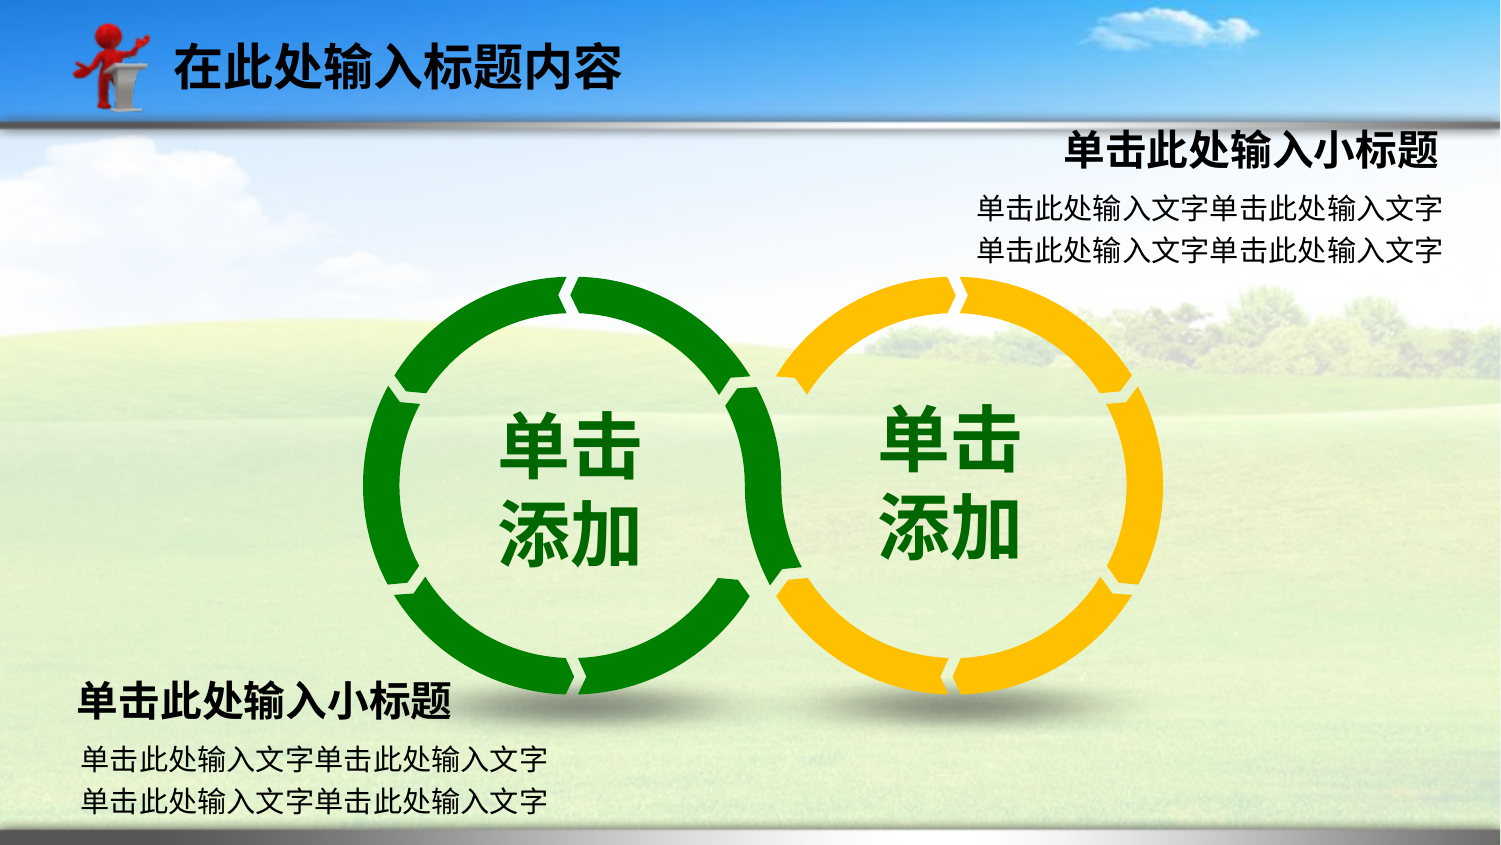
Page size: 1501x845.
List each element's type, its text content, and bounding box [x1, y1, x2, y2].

text_box [776, 577, 949, 672]
text_box 单击此处输入小标题 [1029, 114, 1440, 174]
text_box 单击此处输入小标题 [59, 665, 470, 724]
picture [0, 0, 1501, 845]
text_box [394, 276, 567, 393]
text_box 单击 添加 [391, 393, 750, 584]
text_box [1114, 386, 1164, 585]
text_box [393, 584, 573, 672]
text_box [734, 387, 777, 586]
text_box [775, 276, 956, 386]
text_box [577, 584, 750, 672]
text_box [959, 276, 1132, 386]
text_box [570, 276, 751, 393]
text_box 单击此处输入文字单击此处输入文字 单击此处输入文字单击此处输入文字 [47, 726, 582, 826]
text_box 单击此处输入文字单击此处输入文字 单击此处输入文字单击此处输入文字 [924, 176, 1459, 276]
text_box 单击 添加 [771, 386, 1130, 577]
text_box [363, 385, 394, 585]
text_box [954, 577, 1133, 672]
text_box 在此处输入标题内容 [108, 28, 688, 103]
